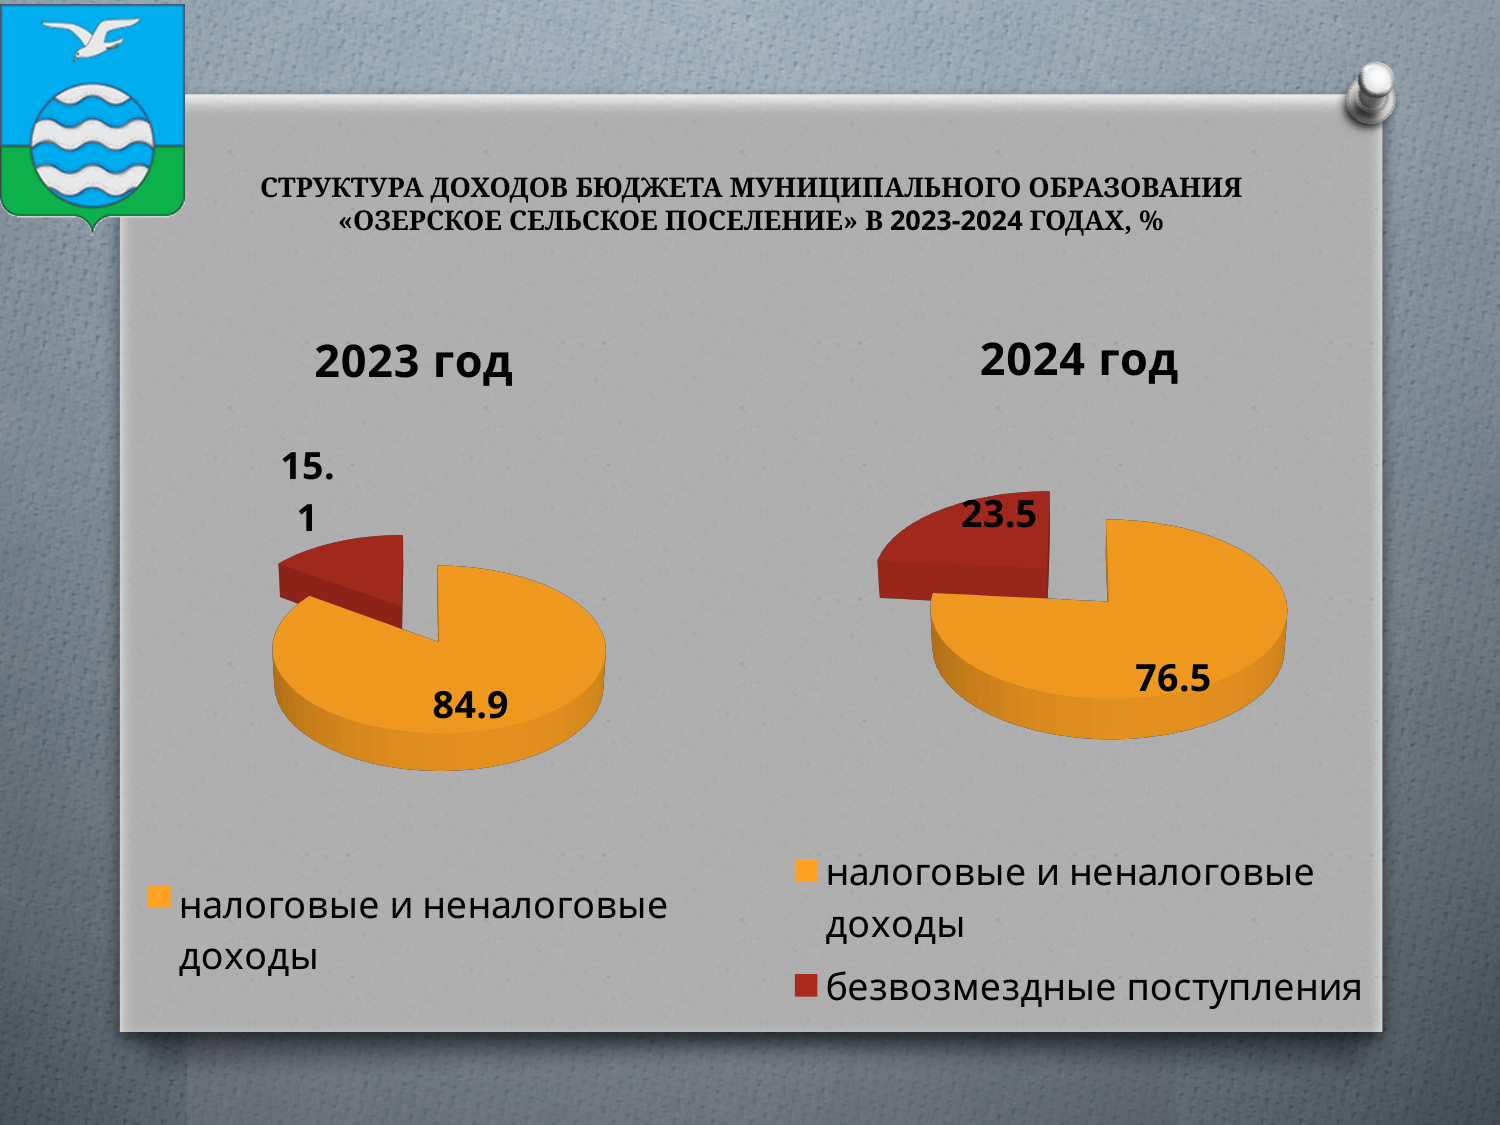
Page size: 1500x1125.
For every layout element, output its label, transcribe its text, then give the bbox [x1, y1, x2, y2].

chart [123, 292, 704, 1036]
picture [0, 4, 198, 236]
picture [1317, 35, 1439, 156]
title СТРУКТУРА ДОХОДОВ БЮДЖЕТА МУНИЦИПАЛЬНОГО ОБРАЗОВАНИЯ «ОЗЕРСКОЕ СЕЛЬСКОЕ ПОСЕЛЕНИЕ» В 2023-2024 ГОДАХ, % [179, 134, 1323, 279]
chart [773, 290, 1385, 1036]
